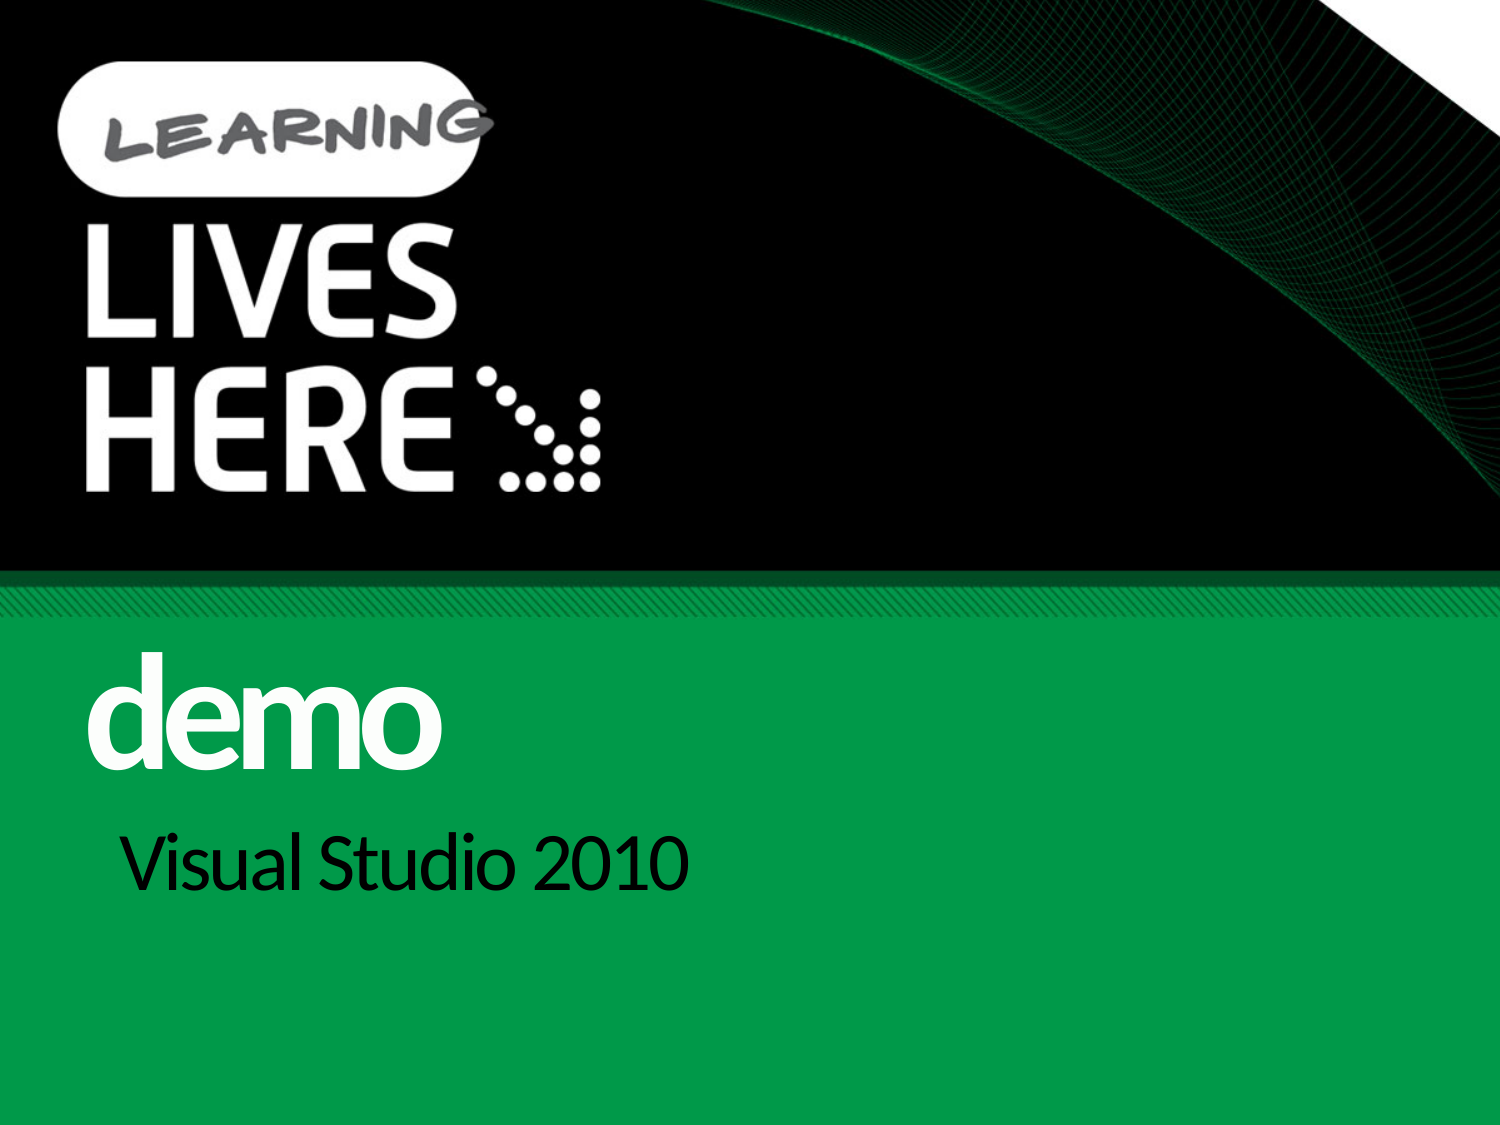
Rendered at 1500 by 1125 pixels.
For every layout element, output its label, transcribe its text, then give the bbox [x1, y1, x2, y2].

title Visual Studio 2010 [119, 818, 1375, 943]
picture [0, 0, 1500, 1125]
list demo [83, 625, 1344, 800]
